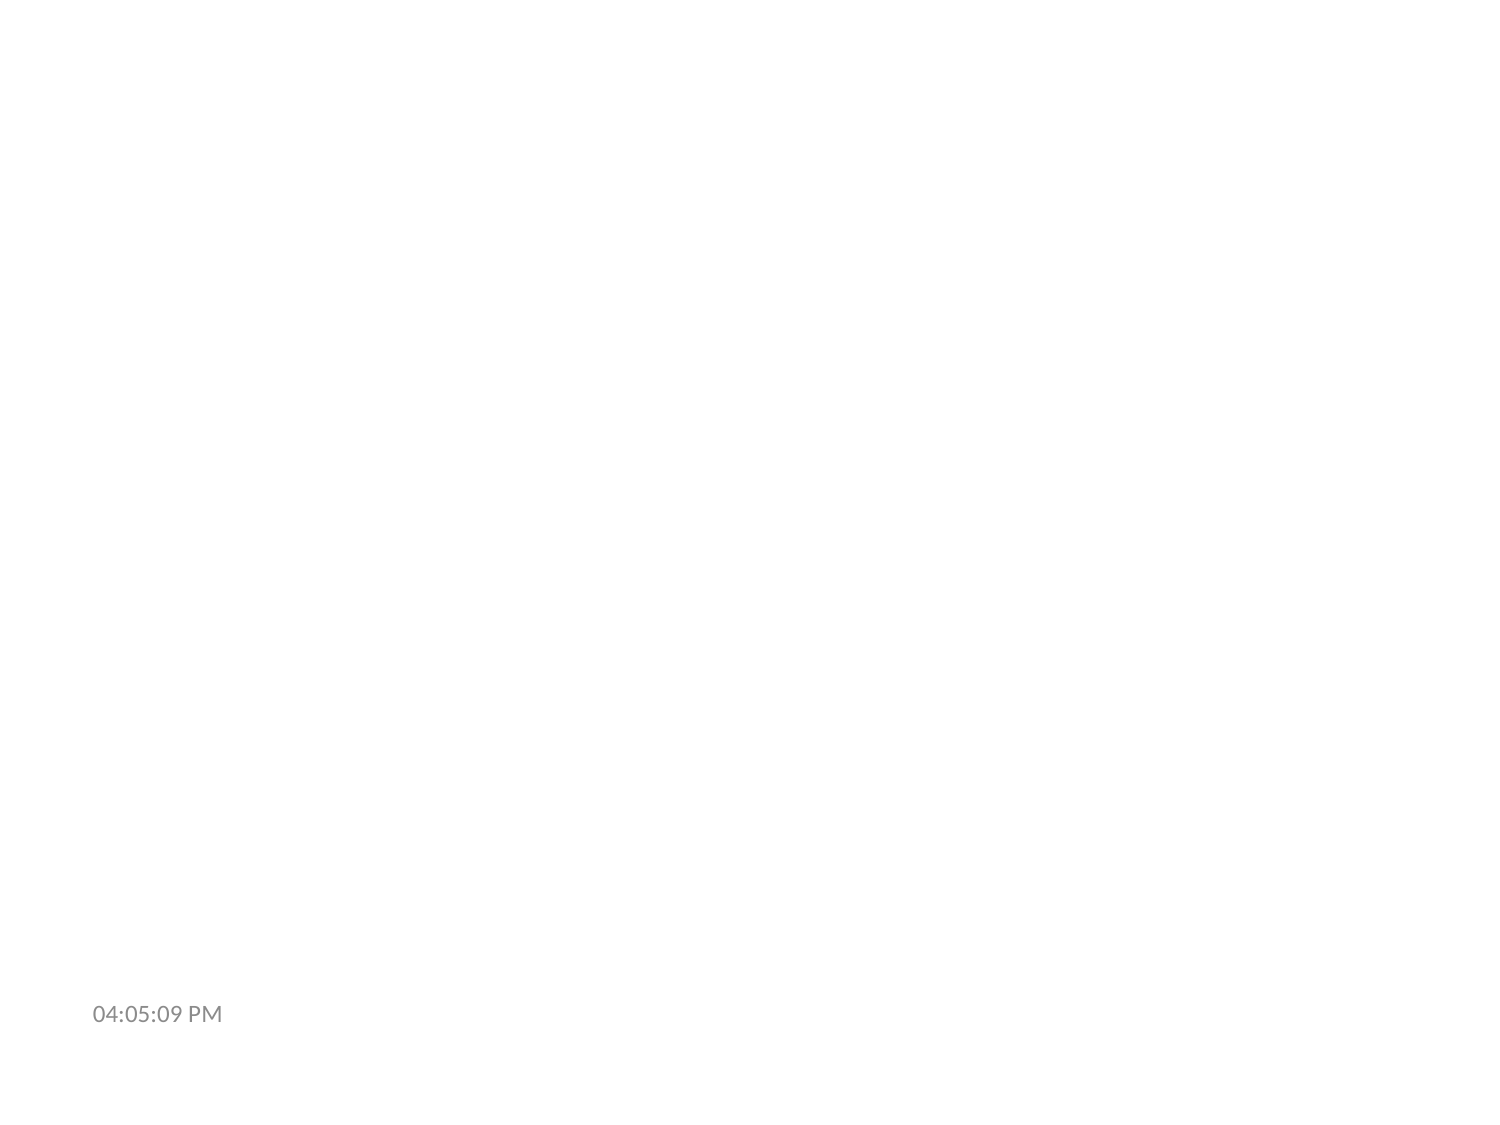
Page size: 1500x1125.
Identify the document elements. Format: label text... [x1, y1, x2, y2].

text_box 3:35:09 PM [77, 982, 428, 1043]
